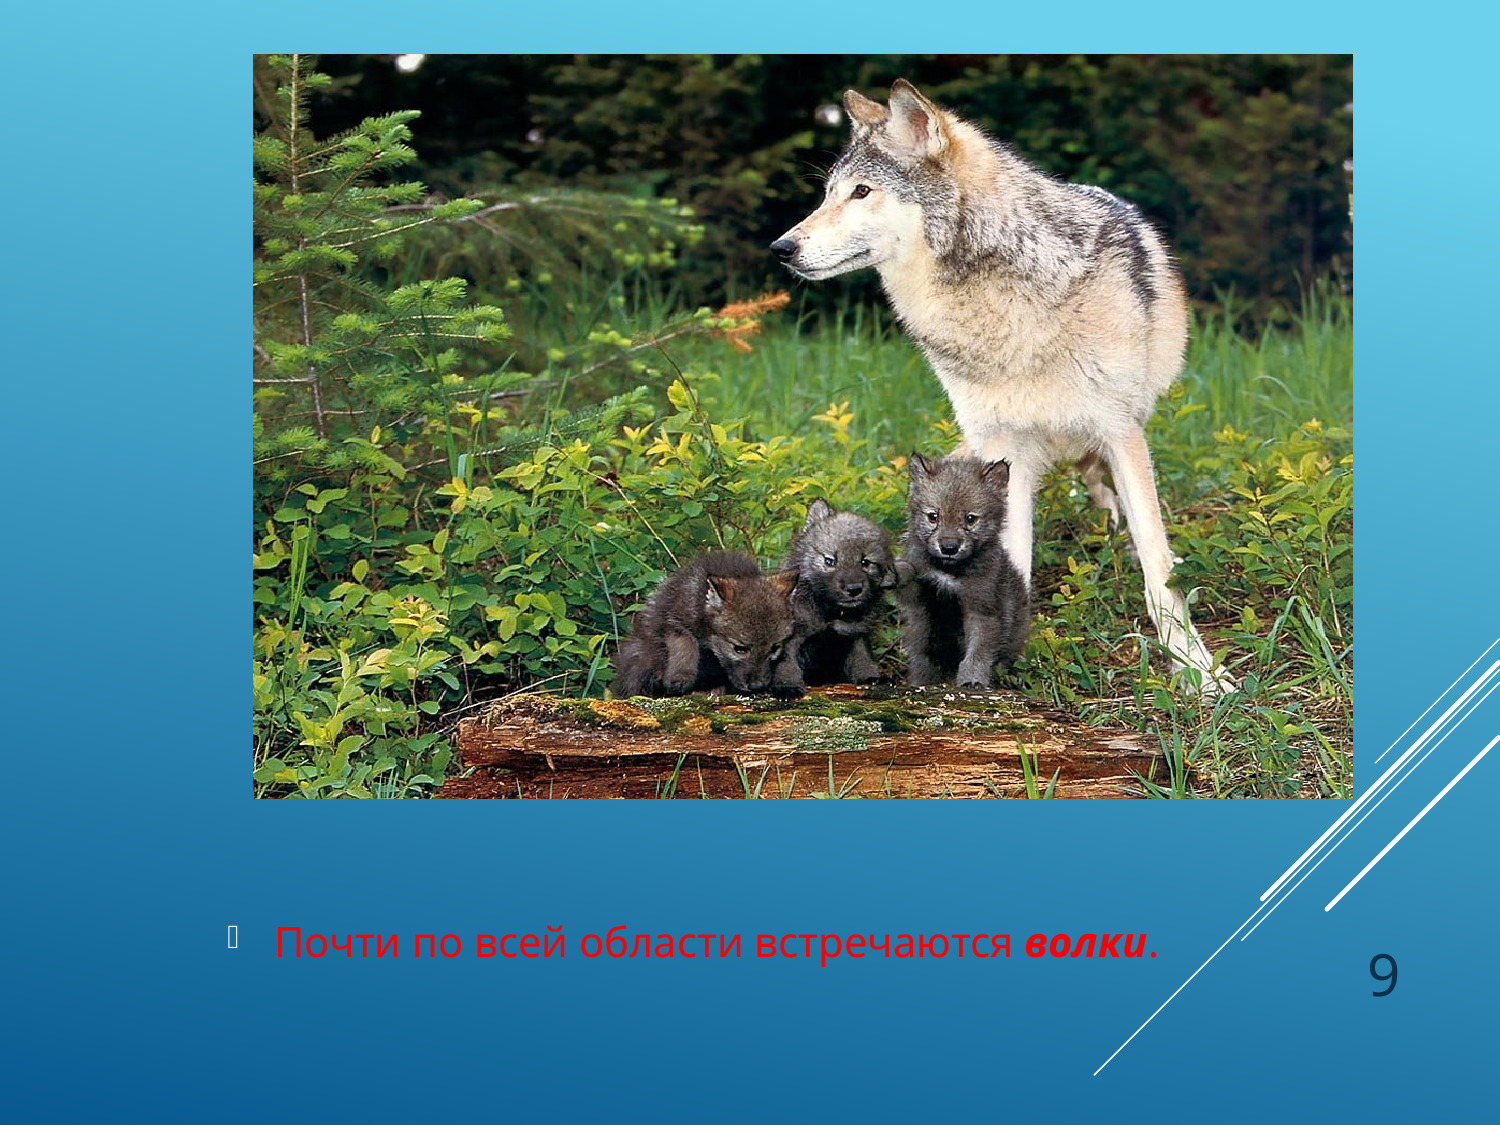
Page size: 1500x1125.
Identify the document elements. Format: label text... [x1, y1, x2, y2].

picture [253, 54, 1353, 799]
slide_number 9 [1275, 915, 1416, 1025]
list Почти по всей области встречаются волки. [212, 881, 1394, 1000]
